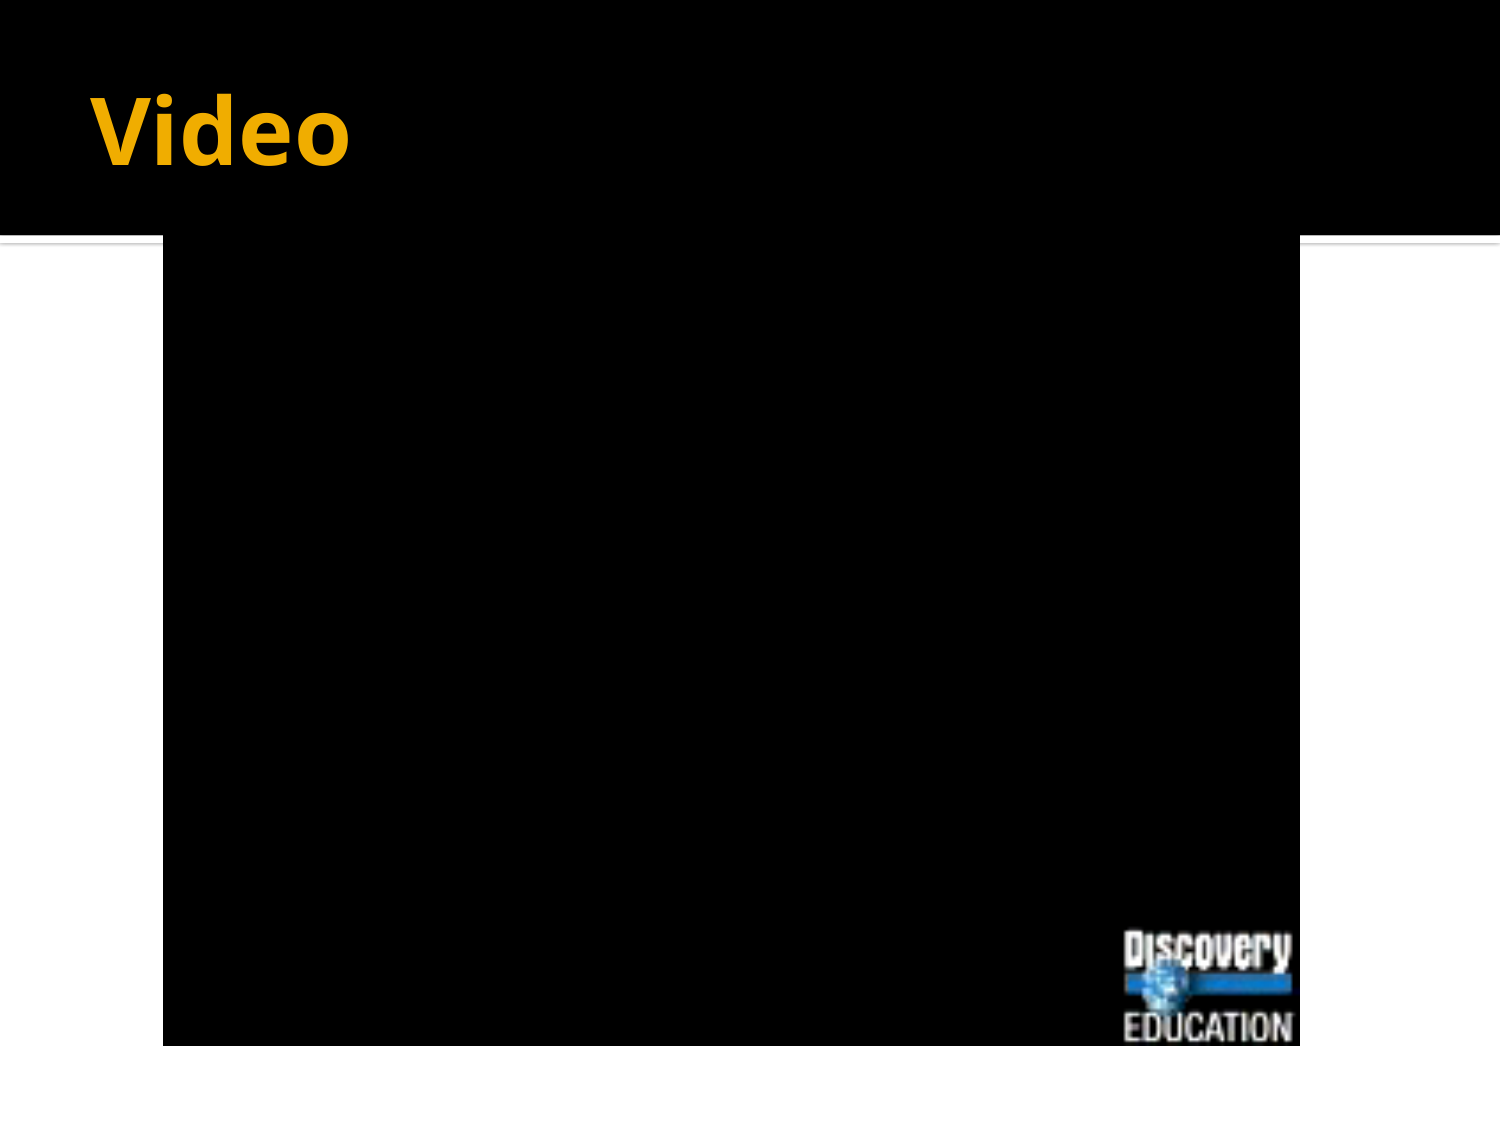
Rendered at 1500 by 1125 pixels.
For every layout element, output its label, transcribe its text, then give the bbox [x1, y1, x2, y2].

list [162, 192, 1300, 1047]
title Video [75, 25, 1425, 231]
